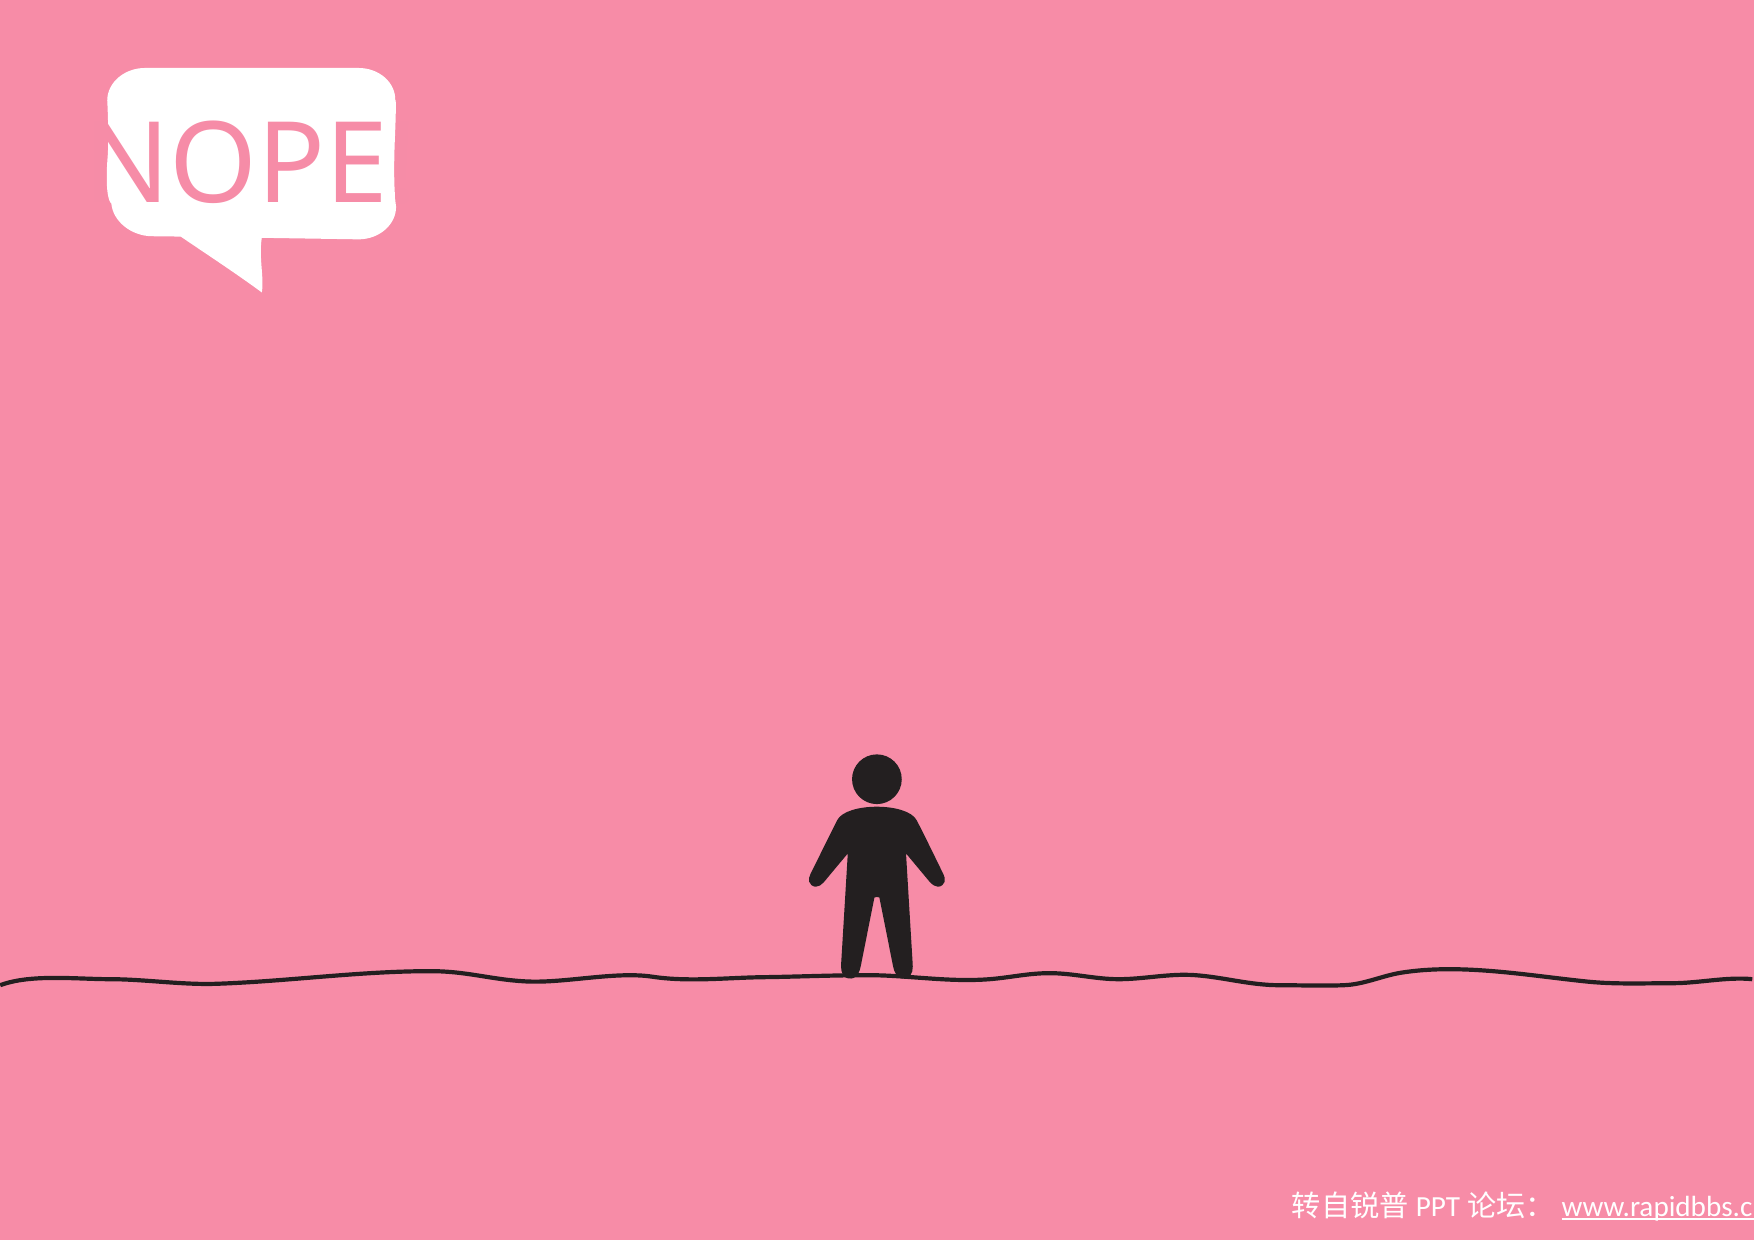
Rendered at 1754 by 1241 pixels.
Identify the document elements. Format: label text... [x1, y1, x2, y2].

text_box [0, 0, 1754, 1241]
text_box [852, 754, 902, 805]
text_box [135, 233, 381, 293]
text_box [0, 969, 1753, 986]
text_box 转自锐普PPT论坛：www.rapidbbs.cn [1277, 1179, 1754, 1230]
text_box [809, 806, 945, 976]
text_box NOPE! [84, 77, 419, 233]
text_box [119, 67, 385, 77]
